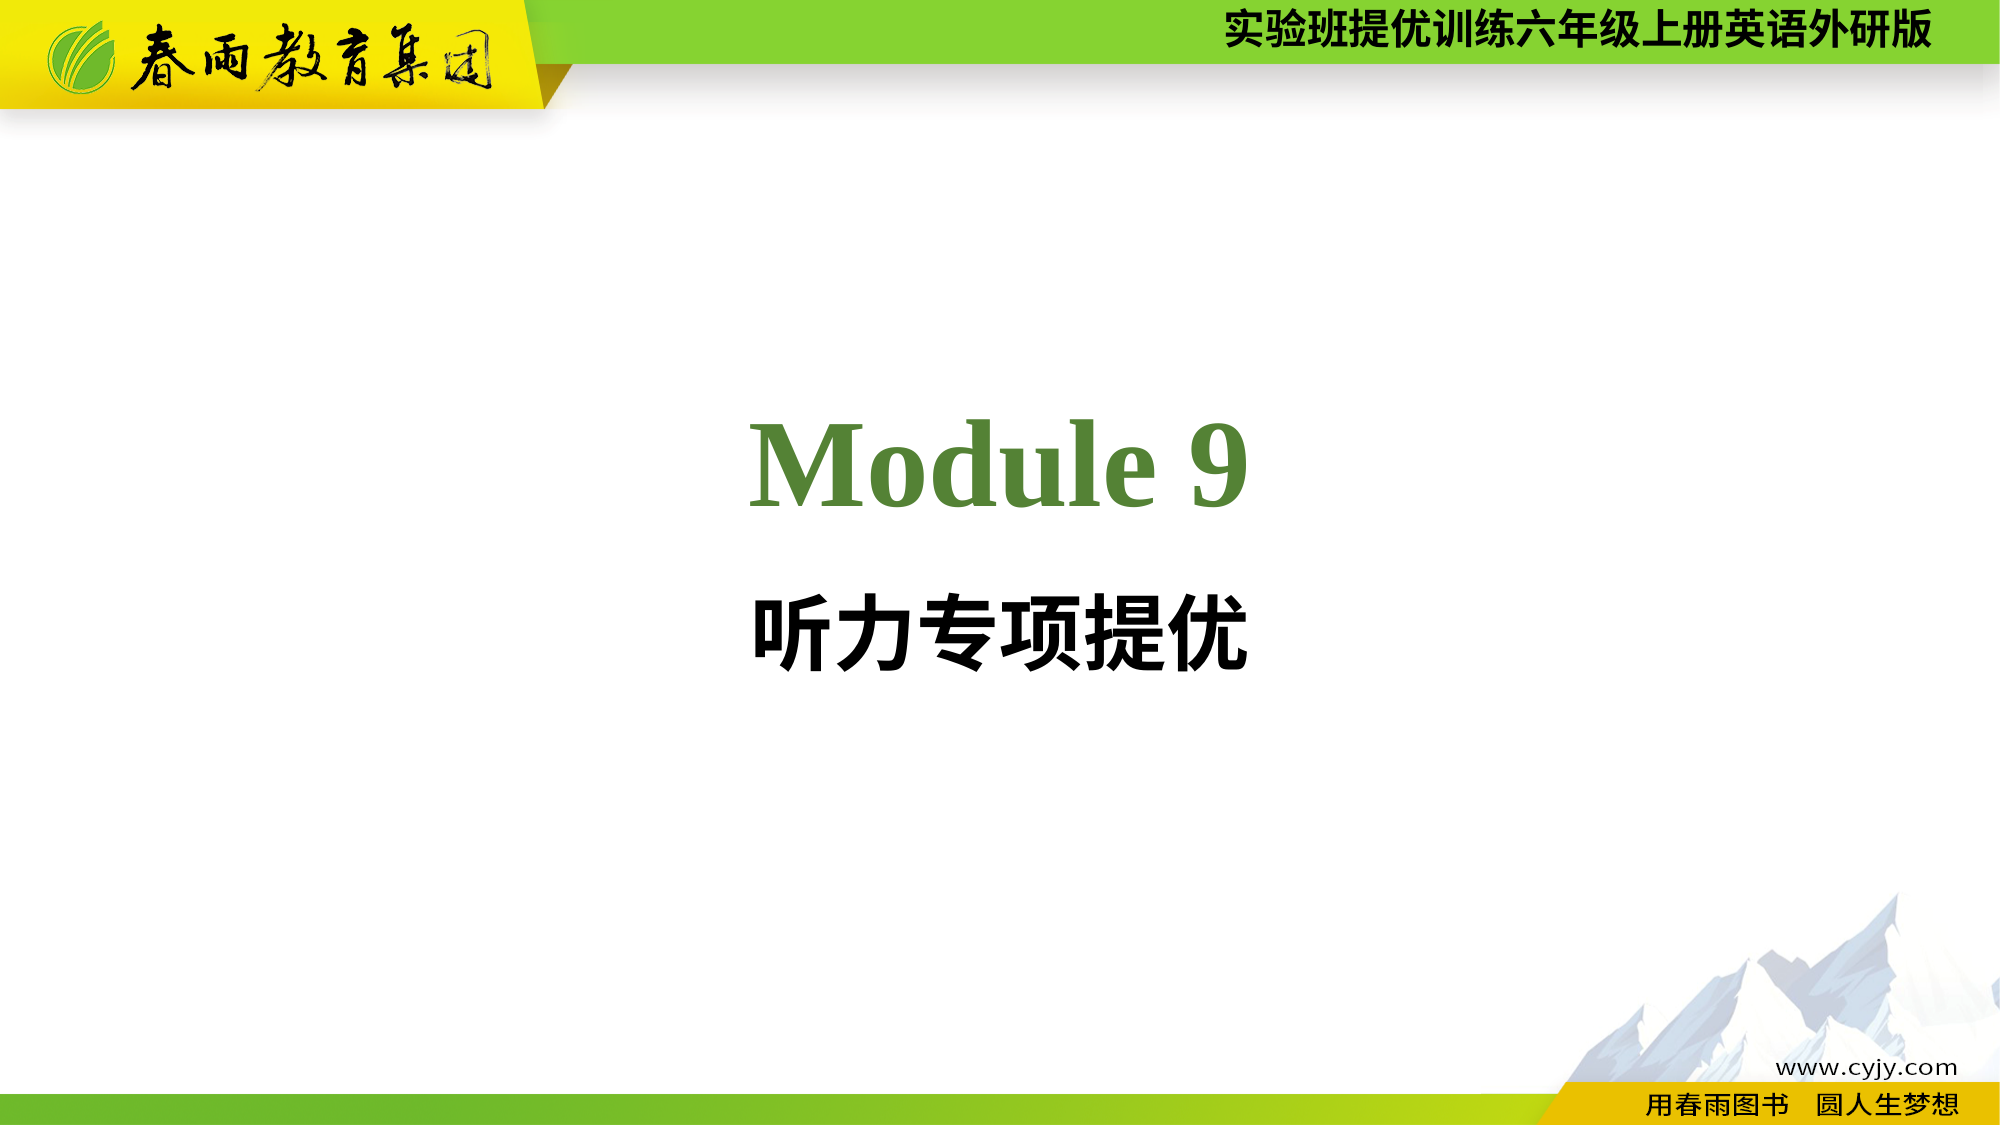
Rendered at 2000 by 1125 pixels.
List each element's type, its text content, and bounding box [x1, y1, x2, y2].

picture [0, 689, 2000, 1125]
picture [0, 0, 2000, 298]
text_box Module 9 听力专项提优 [0, 298, 2000, 689]
